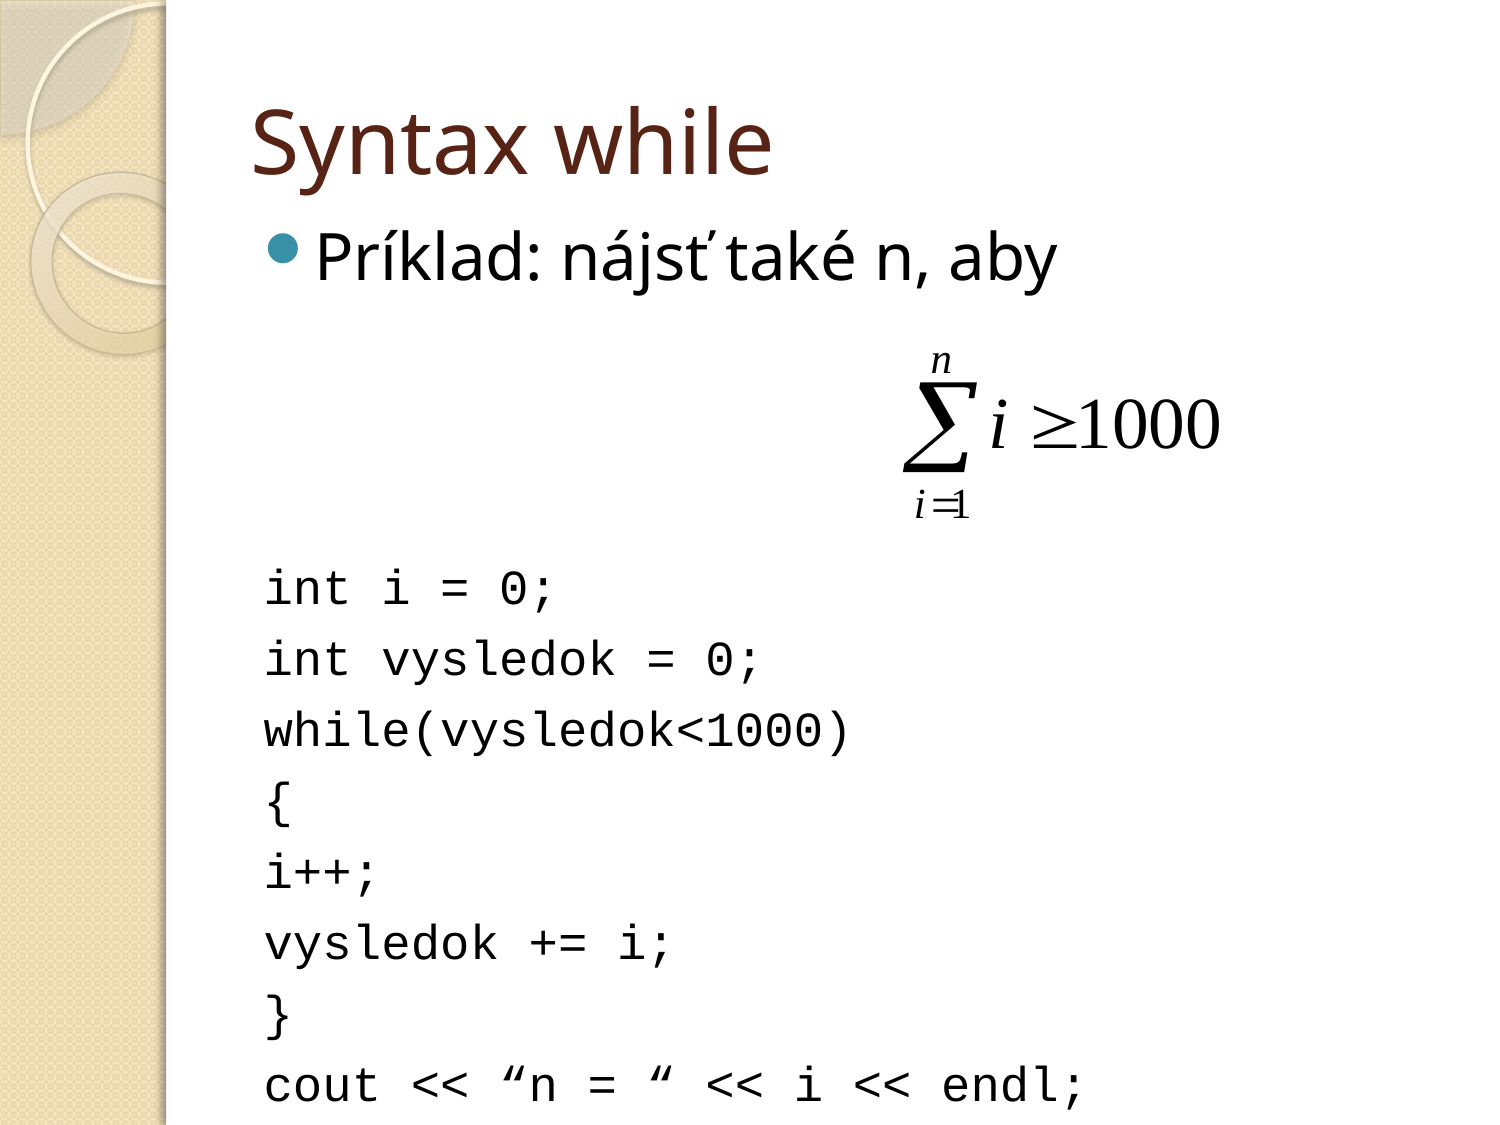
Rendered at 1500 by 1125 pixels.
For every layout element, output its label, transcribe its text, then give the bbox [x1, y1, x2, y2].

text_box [891, 325, 1235, 535]
title Syntax while [235, 45, 1466, 208]
list Príklad: nájsť také n, aby int i = 0; int vysledok = 0; while(vysledok<1000) { i++; vysledok += i; } cout << “n = “ << i << endl; [235, 208, 1466, 1125]
